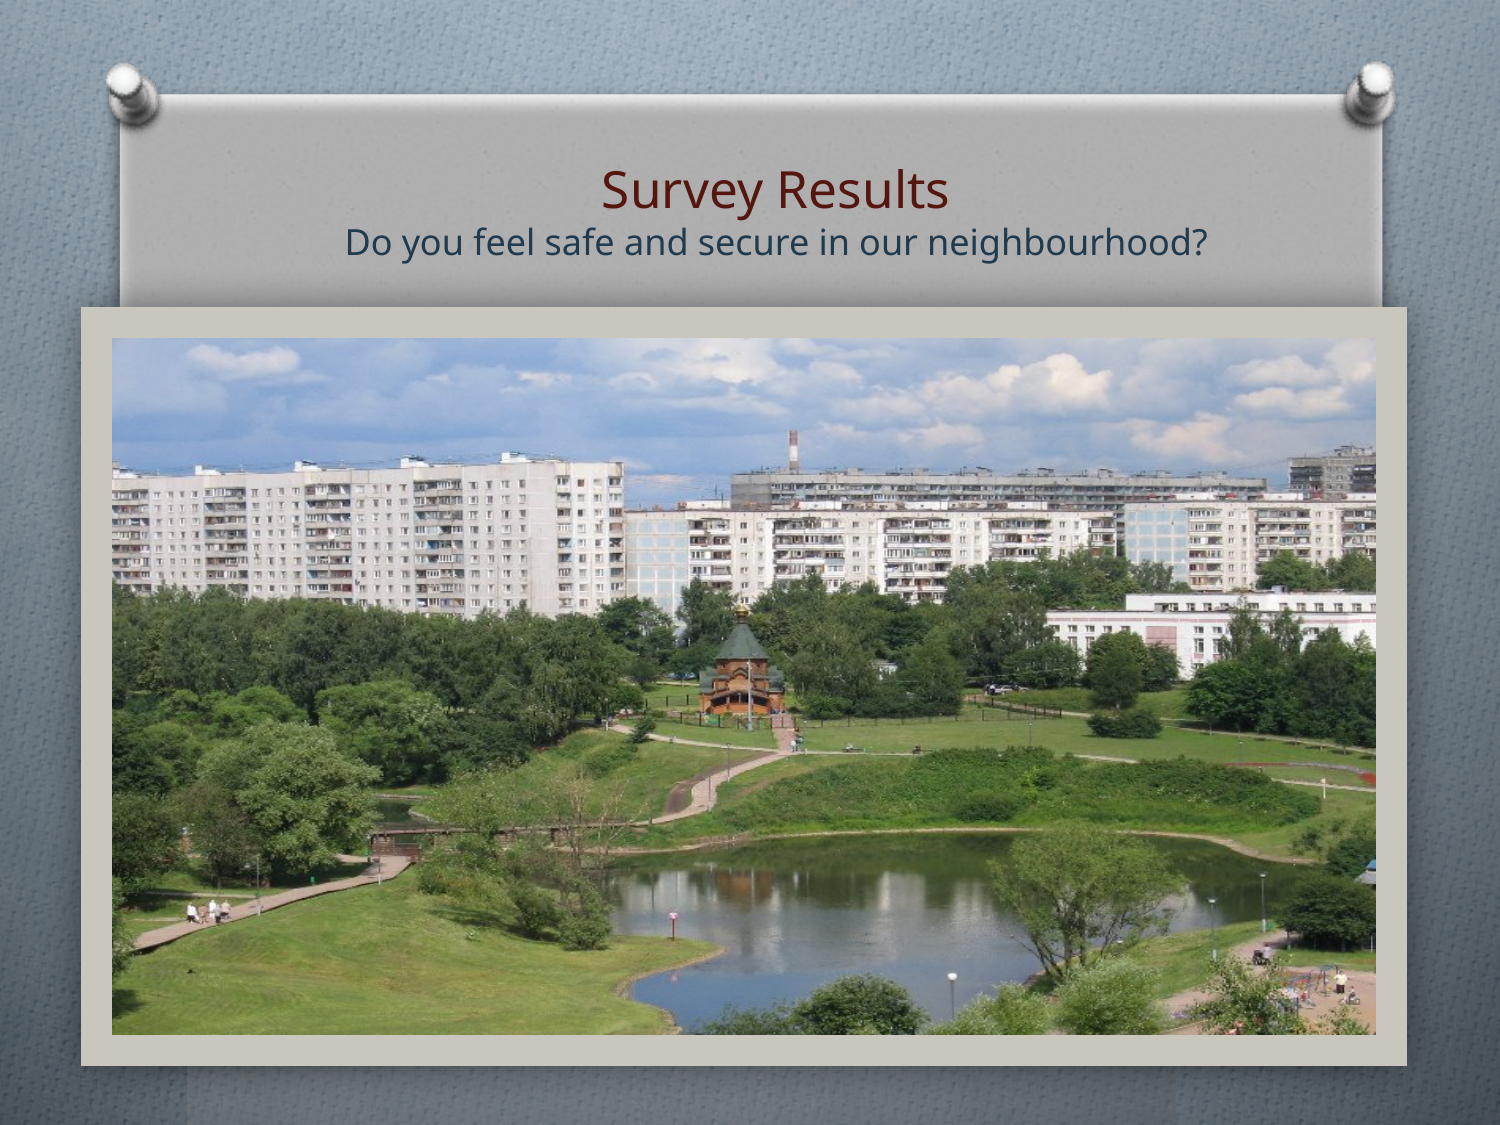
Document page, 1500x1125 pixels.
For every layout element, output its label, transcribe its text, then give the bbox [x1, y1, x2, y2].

picture [111, 337, 1377, 1036]
picture [76, 30, 198, 149]
picture [1317, 34, 1437, 149]
title Survey Results Do you feel safe and secure in our neighbourhood? [53, 149, 1500, 315]
